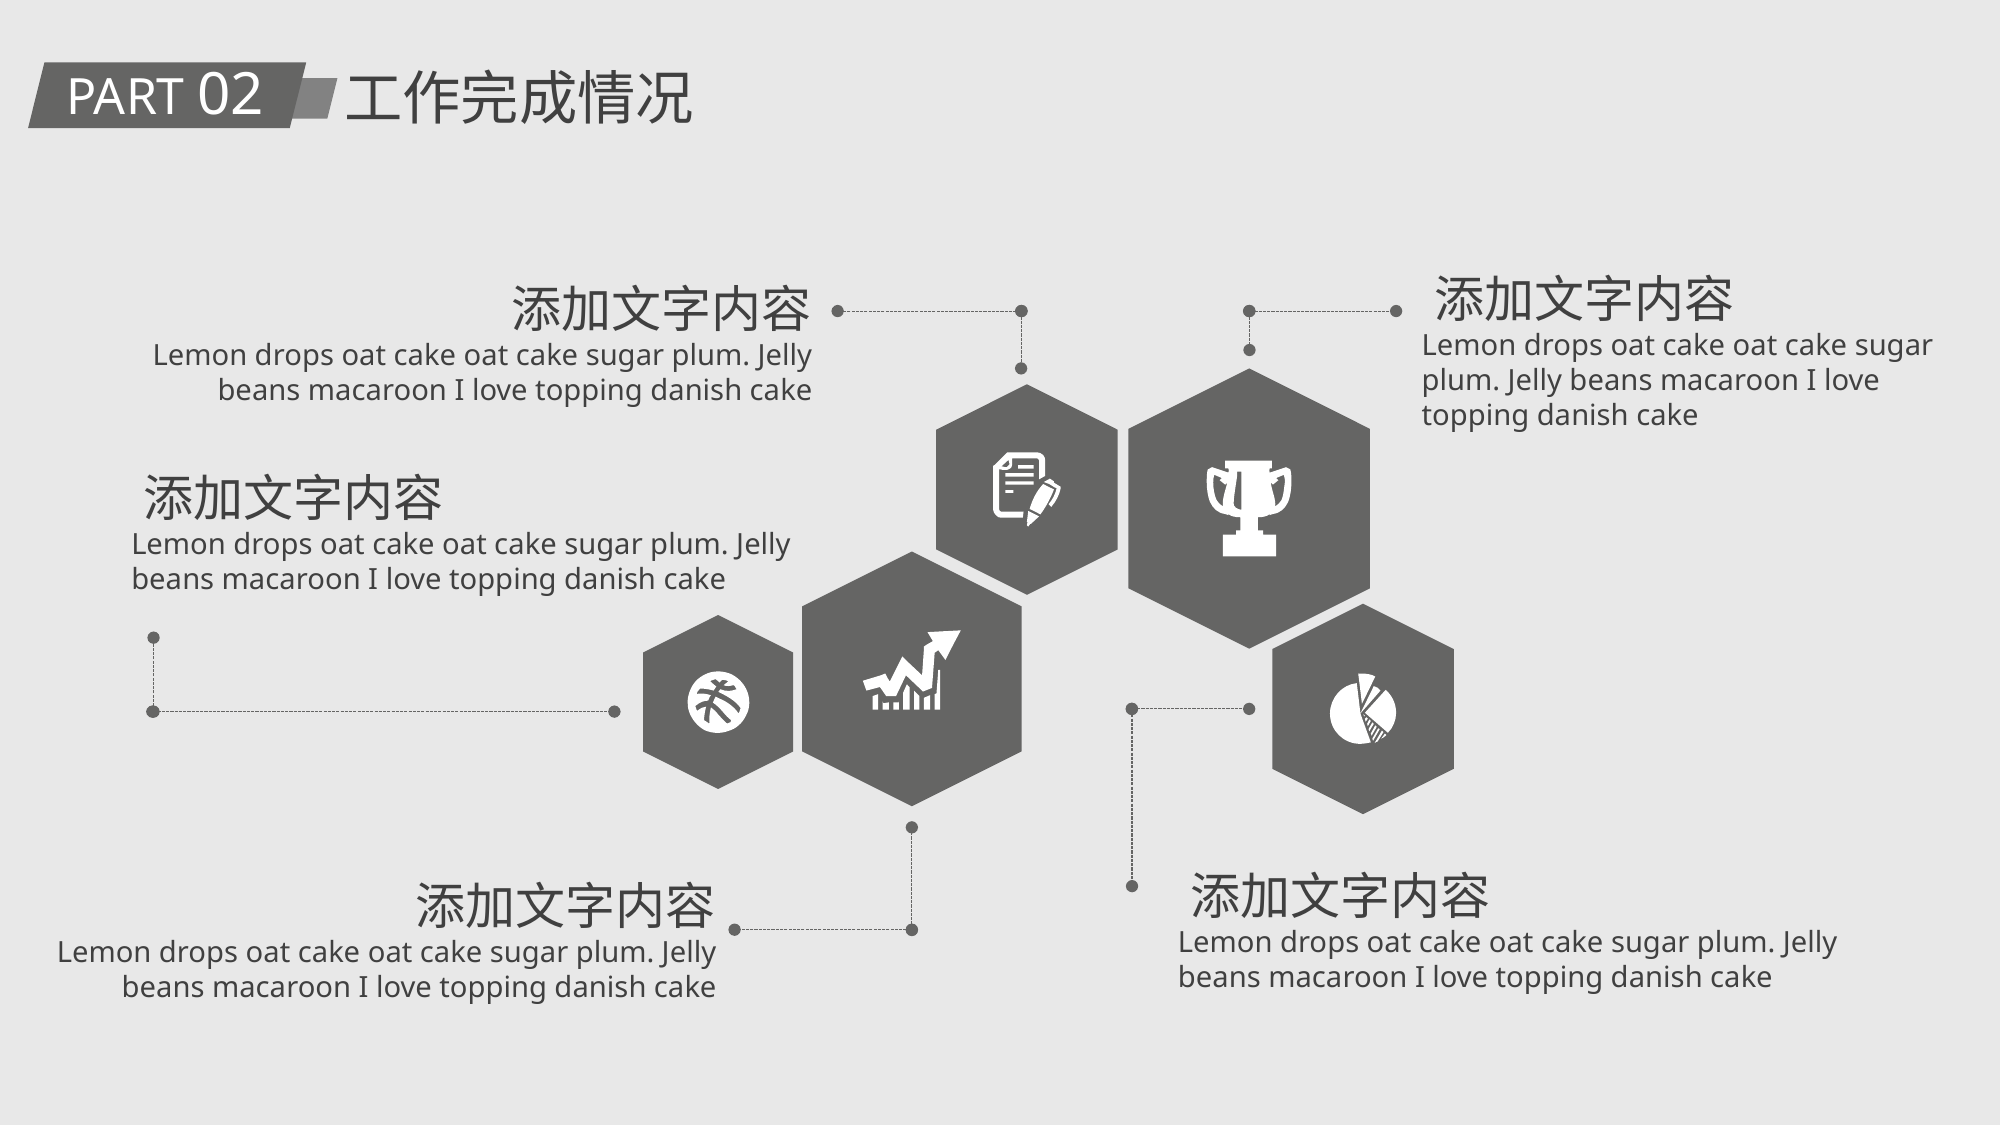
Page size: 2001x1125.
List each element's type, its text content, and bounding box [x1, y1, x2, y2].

text_box [294, 77, 329, 120]
text_box 工作完成情况 [329, 53, 902, 139]
text_box [283, 61, 308, 130]
text_box [26, 61, 51, 130]
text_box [24, 260, 2000, 1019]
text_box PART 02 [51, 48, 283, 134]
